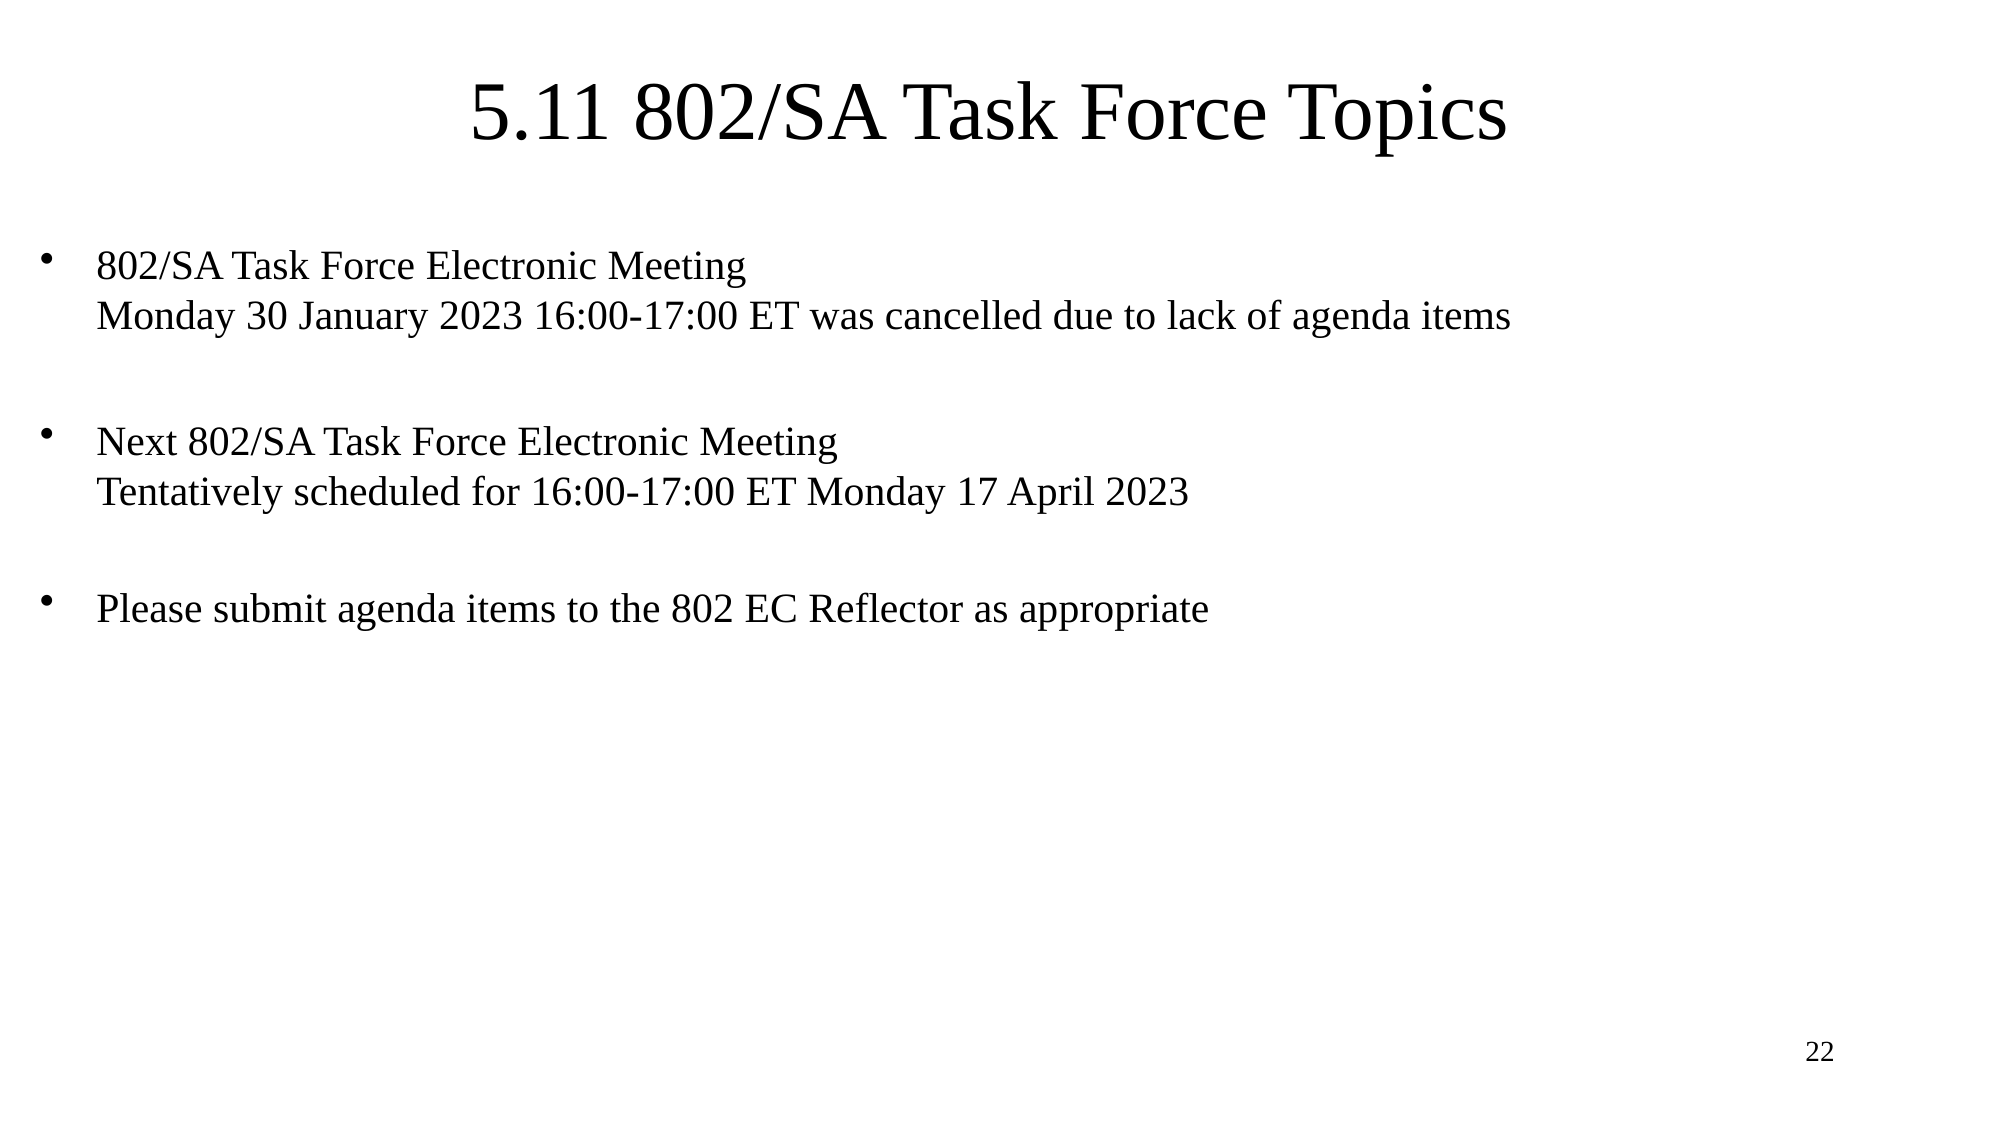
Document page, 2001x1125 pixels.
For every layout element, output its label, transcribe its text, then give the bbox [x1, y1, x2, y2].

title 5.11 802/SA Task Force Topics [362, 12, 1638, 201]
list 802/SA Task Force Electronic Meeting Monday 30 January 2023 16:00-17:00 ET was cancelled due to lack of agenda items Next 802/SA Task Force Electronic Meeting Tentatively scheduled for 16:00-17:00 ET Monday 17 April 2023 Please submit agenda items to the 802 EC Reflector as appropriate [24, 230, 1901, 1119]
